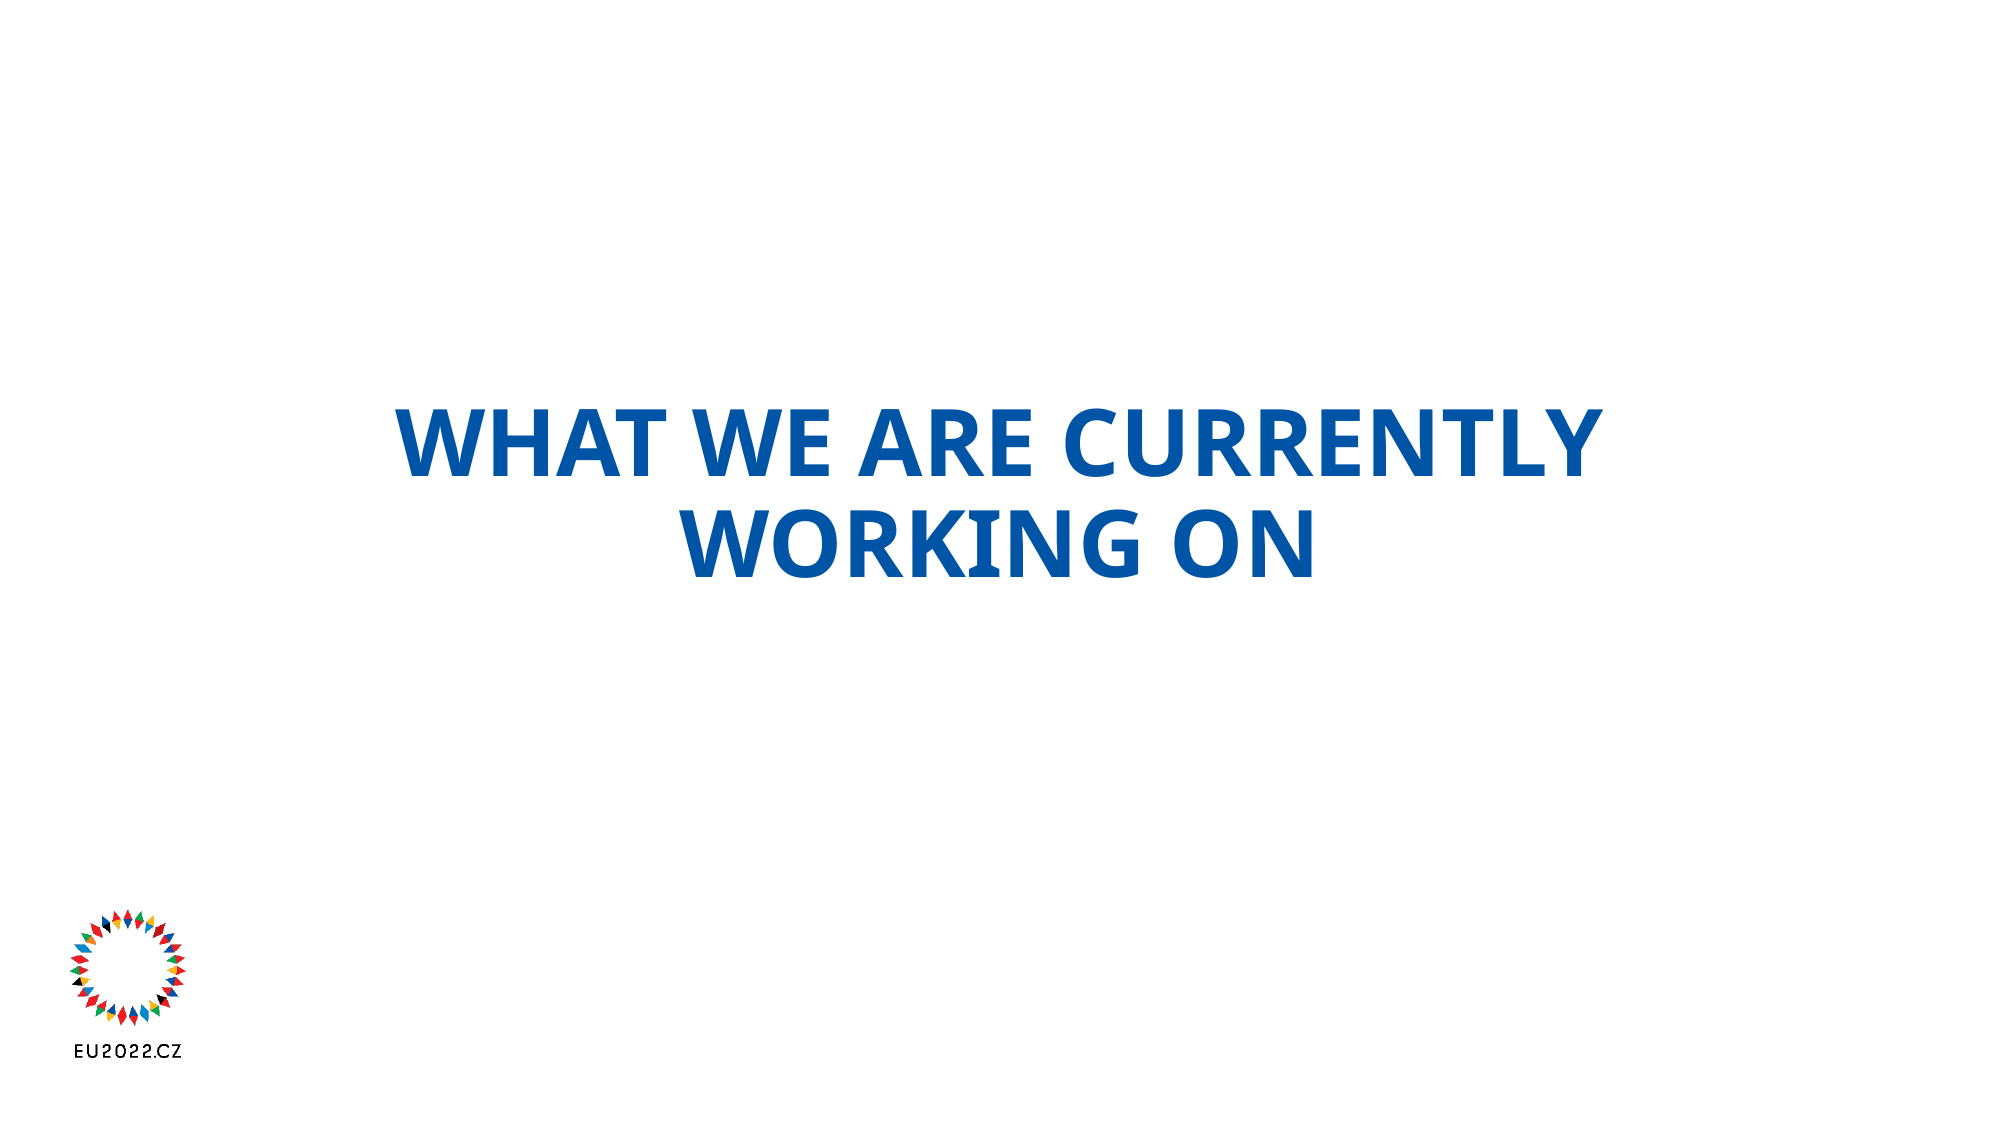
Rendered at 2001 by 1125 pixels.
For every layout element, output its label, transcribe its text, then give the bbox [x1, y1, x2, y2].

title WHAT WE ARE CURRENTLY WORKING ON [137, 387, 1863, 606]
picture [69, 909, 186, 1058]
